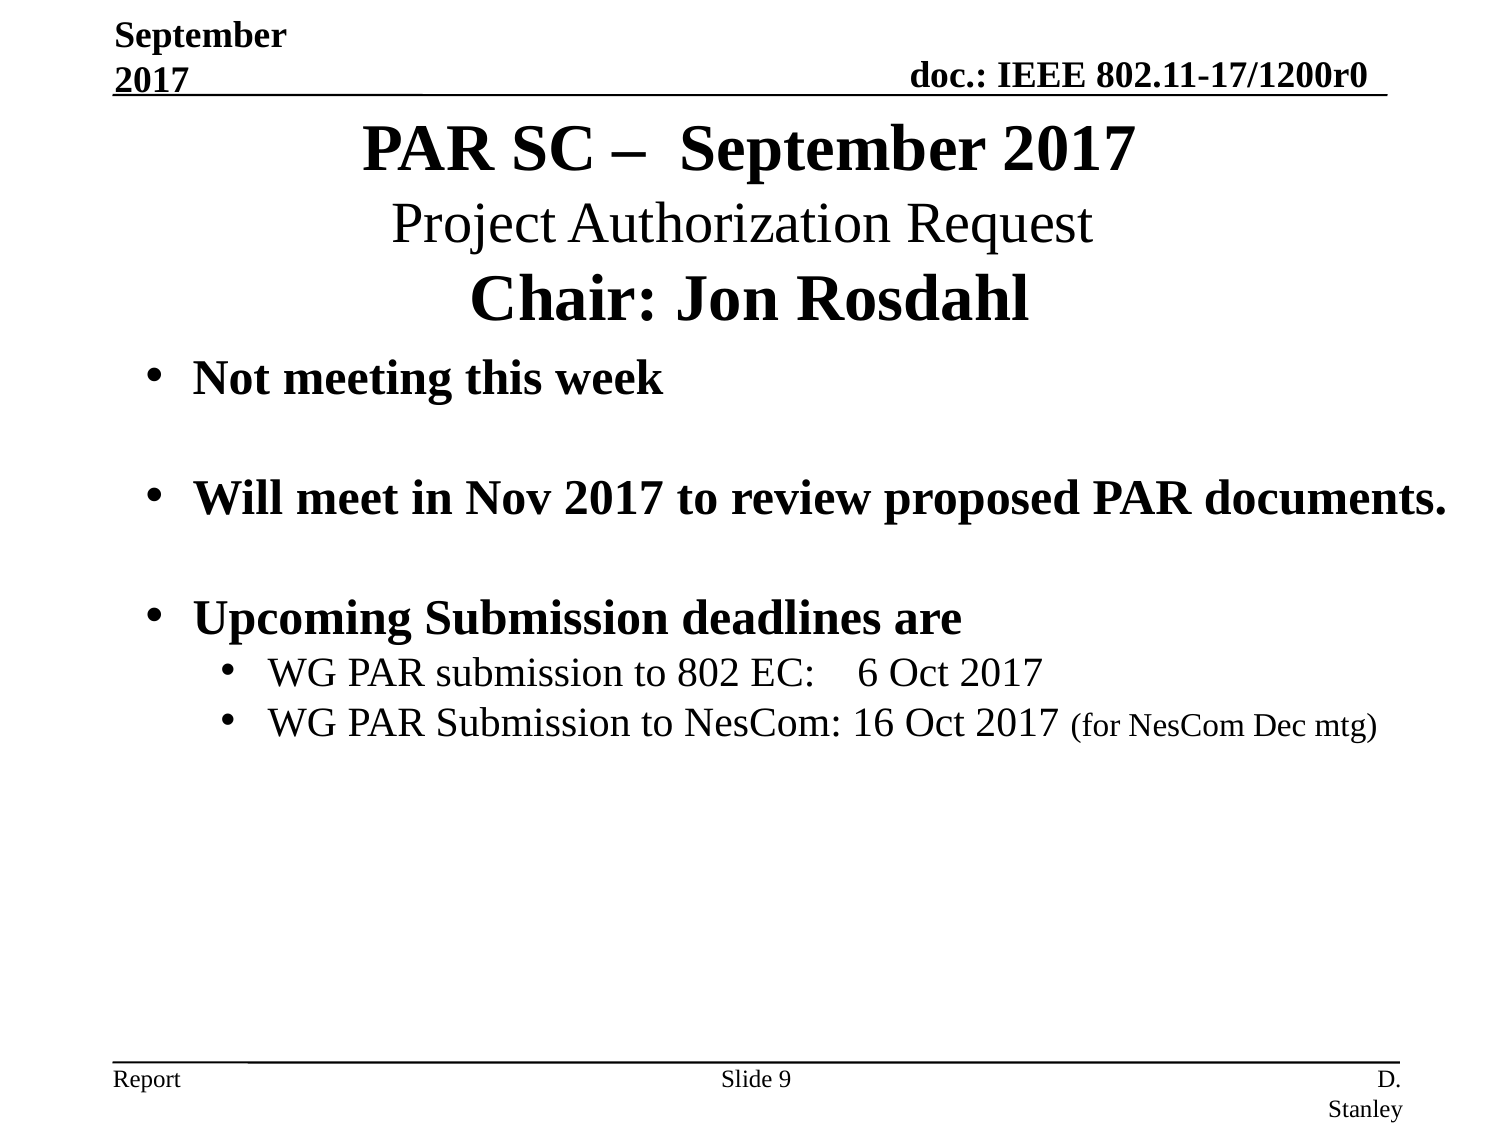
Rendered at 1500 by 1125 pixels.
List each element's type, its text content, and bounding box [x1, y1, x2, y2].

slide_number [114, 54, 309, 100]
slide_number Slide 9 [712, 1062, 800, 1093]
title PAR SC – September 2017 Project Authorization Request Chair: Jon Rosdahl [112, 162, 1388, 275]
text_box Not meeting this week Will meet in Nov 2017 to review proposed PAR documents. Upcoming Submission deadlines are WG PAR submission to 802 EC: 6 Oct 2017 WG PAR Submission to NesCom: 16 Oct 2017 (for NesCom Dec mtg) [130, 337, 1469, 811]
footer D. Stanley, HP Enterprise [1325, 1062, 1402, 1093]
